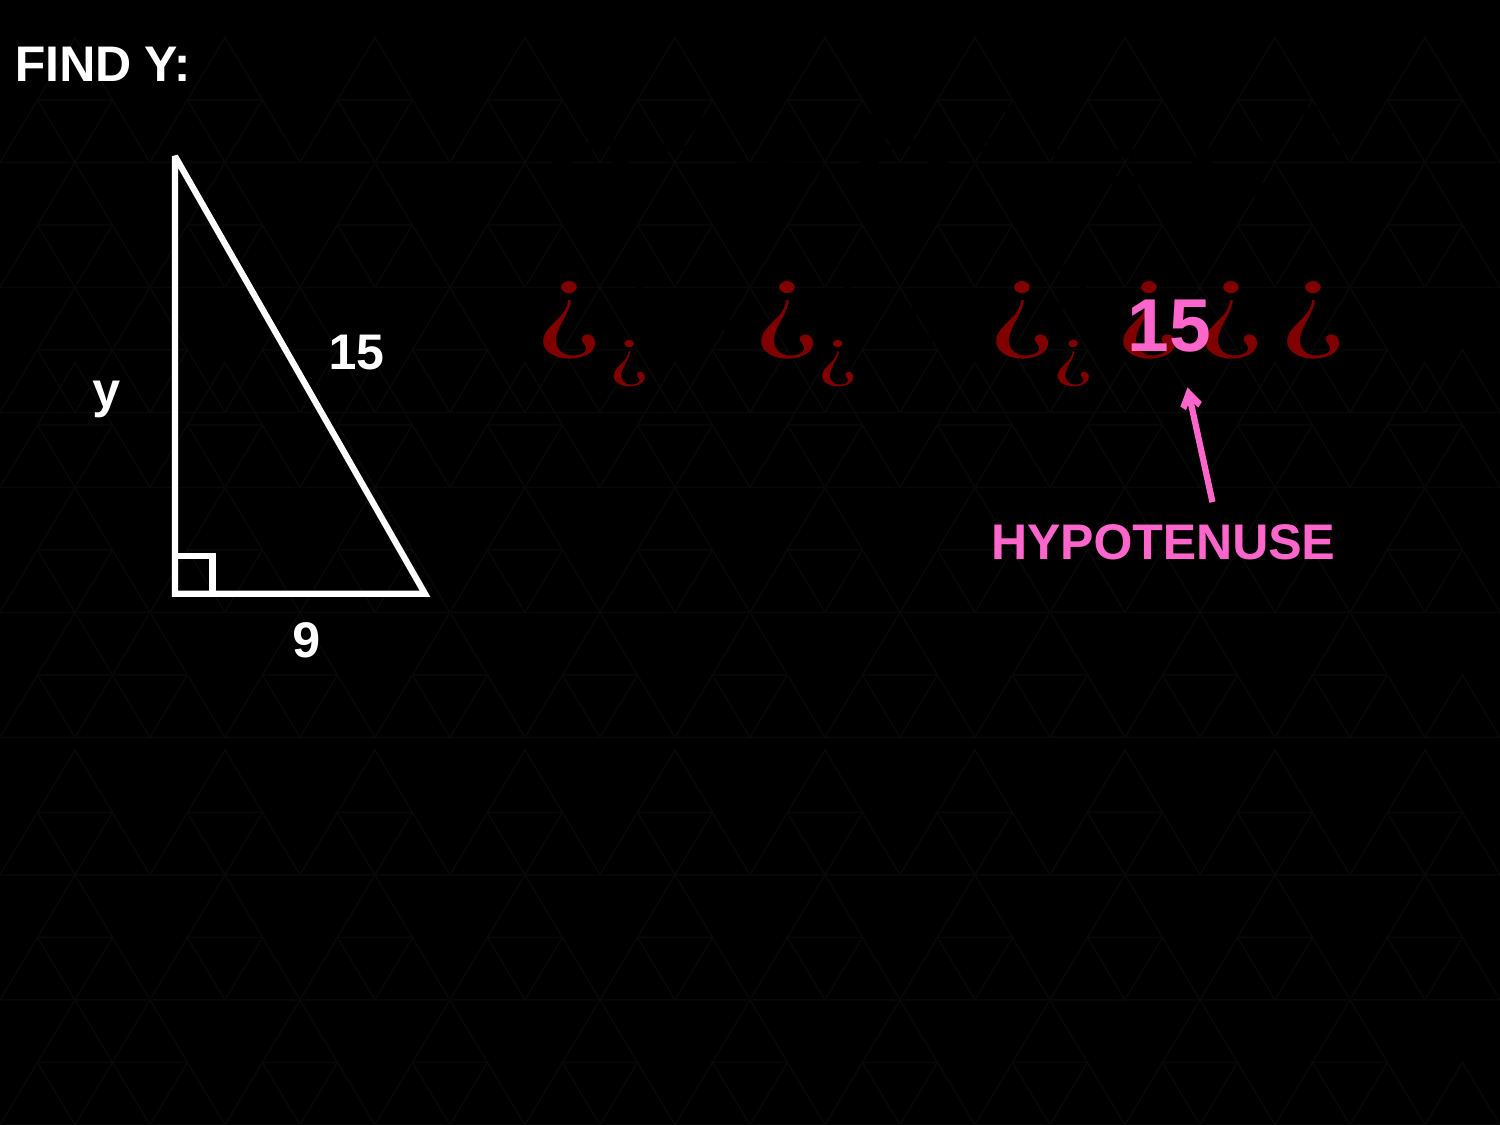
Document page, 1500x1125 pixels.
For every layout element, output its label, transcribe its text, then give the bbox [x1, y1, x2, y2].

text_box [1187, 387, 1213, 503]
text_box FIND Y: [0, 5, 1500, 119]
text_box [174, 155, 426, 594]
text_box HYPOTENUSE [976, 502, 1350, 577]
text_box 9 [249, 602, 363, 682]
text_box 15 [1113, 268, 1227, 374]
text_box y [50, 343, 163, 432]
